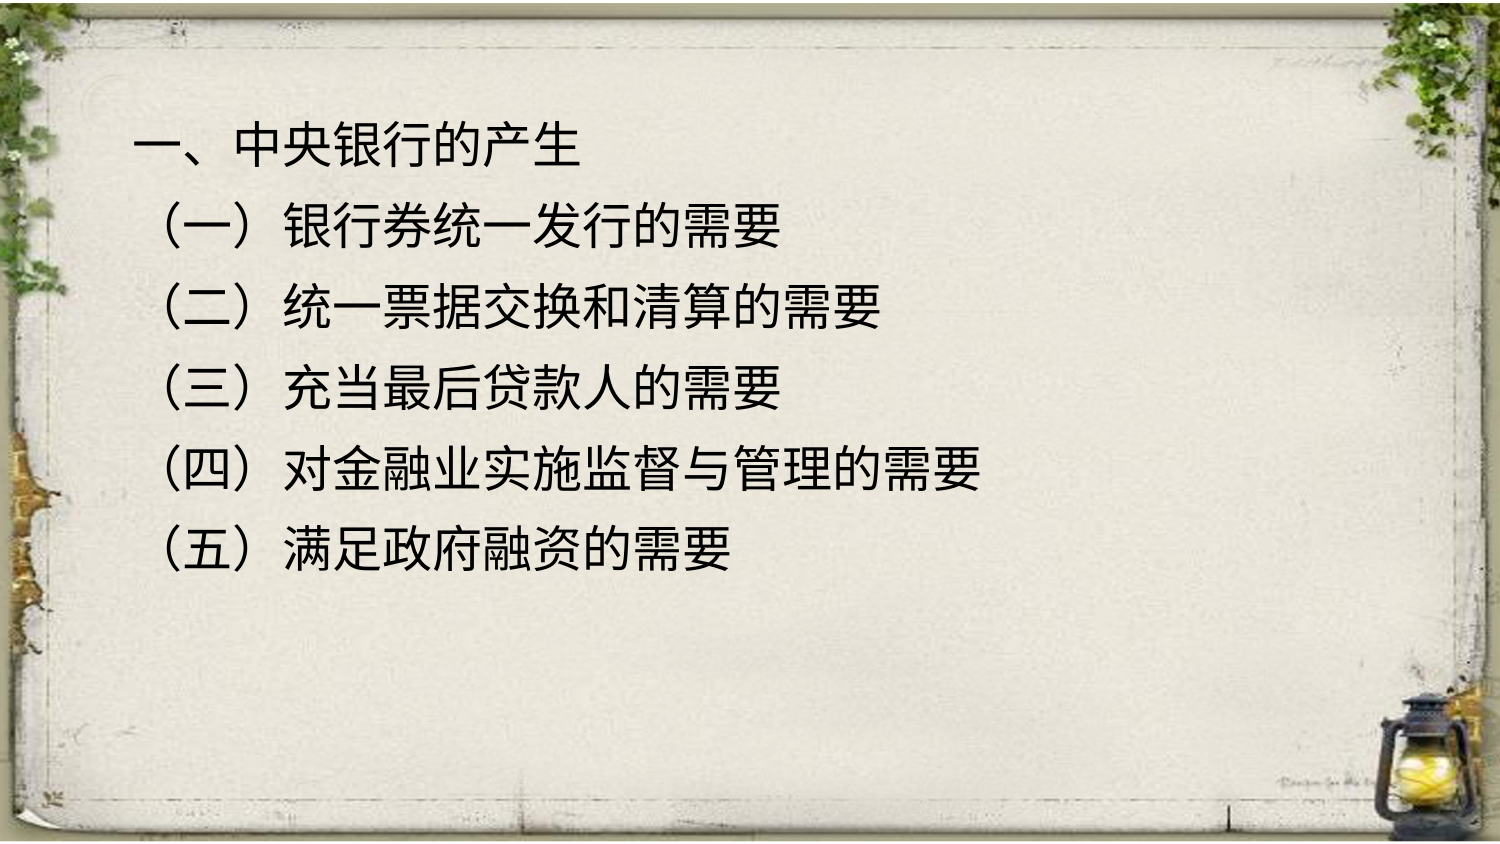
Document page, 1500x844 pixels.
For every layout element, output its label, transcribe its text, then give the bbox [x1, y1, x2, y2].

picture [0, 0, 1500, 844]
list 一、中央银行的产生 （一）银行券统一发行的需要 （二）统一票据交换和清算的需要 （三）充当最后贷款人的需要 （四）对金融业实施监督与管理的需要 （五）满足政府融资的需要 [117, 106, 1411, 738]
